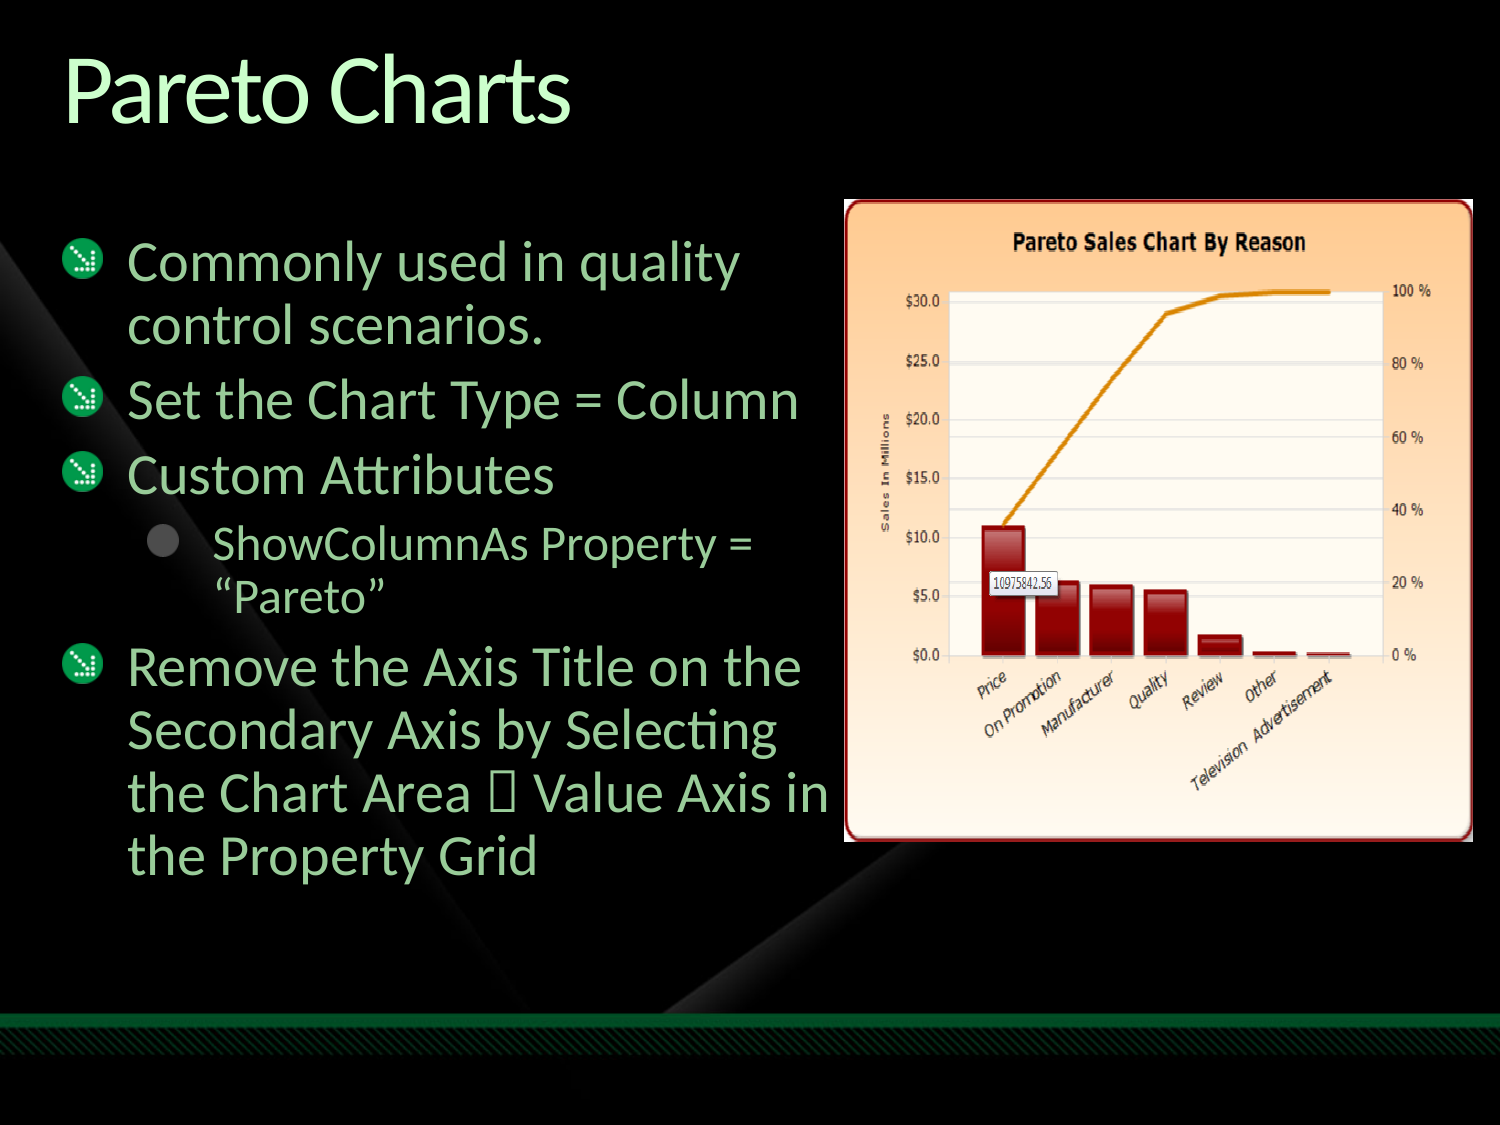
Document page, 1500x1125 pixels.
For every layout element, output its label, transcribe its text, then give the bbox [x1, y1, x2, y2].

picture [0, 0, 1500, 1125]
list Commonly used in quality control scenarios. Set the Chart Type = Column Custom Attributes ShowColumnAs Property = “Pareto” Remove the Axis Title on the Secondary Axis by Selecting the Chart Area  Value Axis in the Property Grid [62, 231, 833, 1095]
title Pareto Charts [62, 37, 1438, 147]
